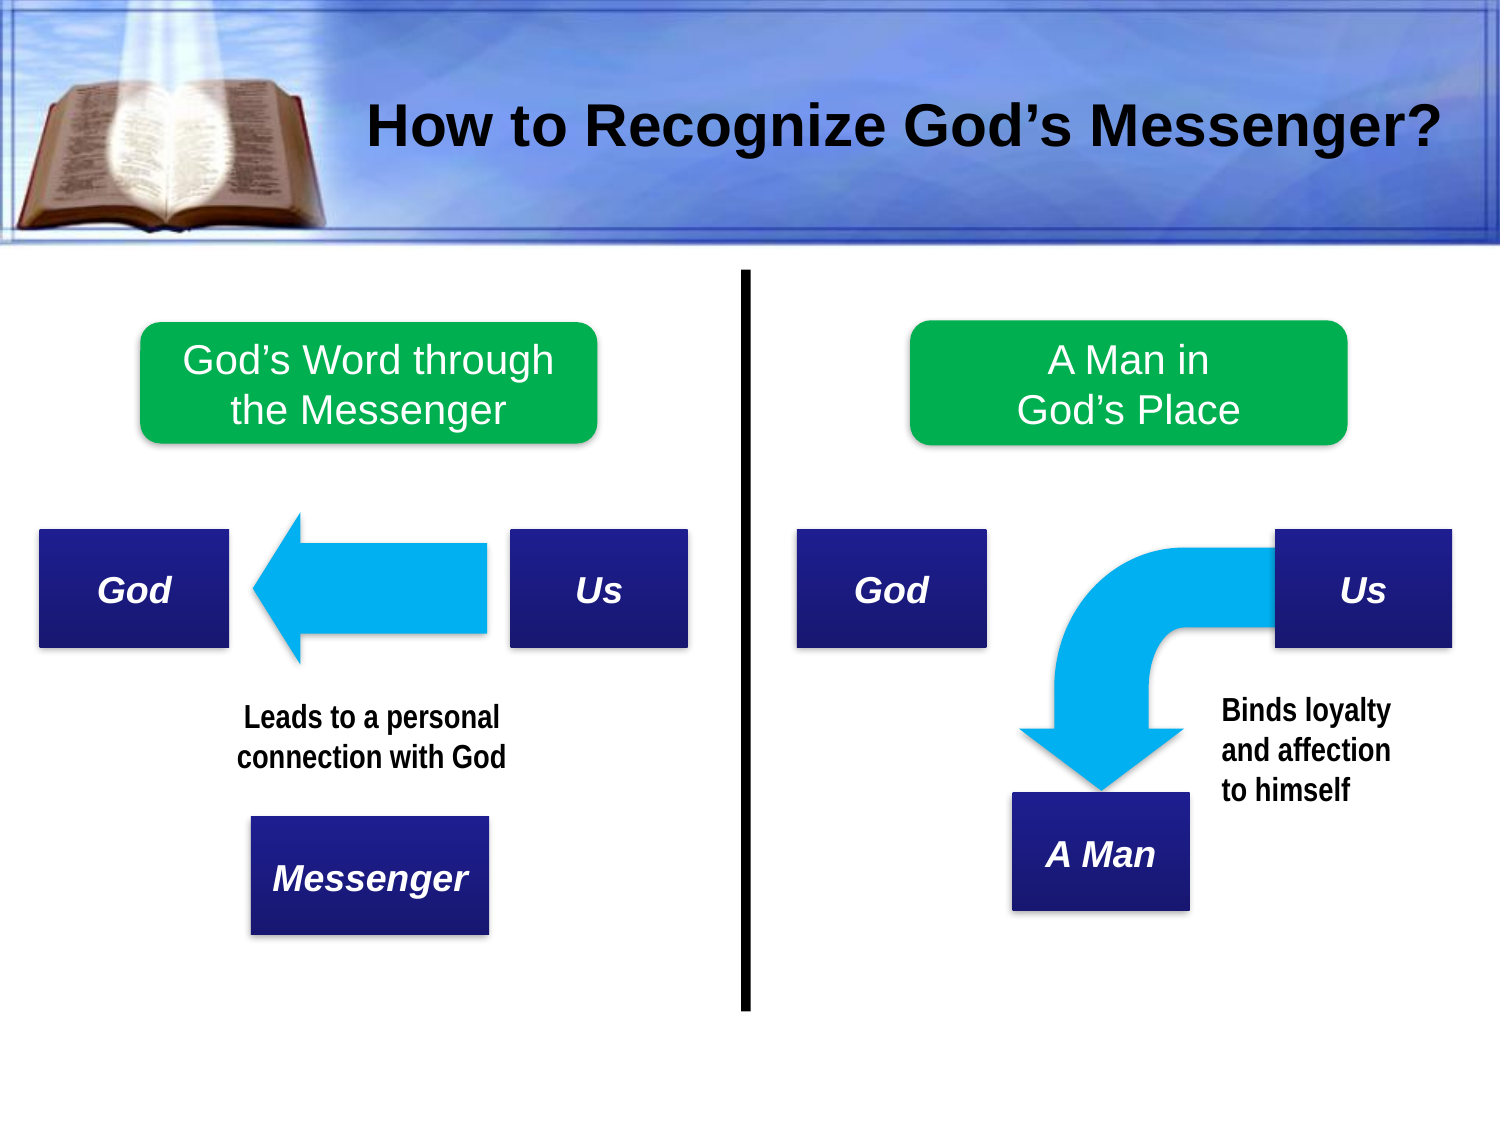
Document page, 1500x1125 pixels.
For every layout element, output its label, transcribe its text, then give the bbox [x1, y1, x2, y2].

text_box Us [510, 529, 688, 648]
text_box God’s Word through the Messenger [140, 322, 598, 444]
text_box Binds loyalty and affection to himself [1206, 680, 1435, 816]
text_box A Man [1012, 792, 1190, 911]
text_box Us [1275, 529, 1453, 648]
text_box Messenger [250, 816, 490, 935]
picture [0, 0, 1500, 1125]
text_box Leads to a personal connection with God [190, 688, 554, 783]
text_box God [39, 529, 230, 648]
text_box God [796, 529, 987, 648]
text_box [1018, 547, 1269, 791]
text_box A Man in God’s Place [910, 320, 1348, 446]
title How to Recognize God’s Messenger? [351, 44, 1500, 200]
text_box [252, 512, 488, 665]
